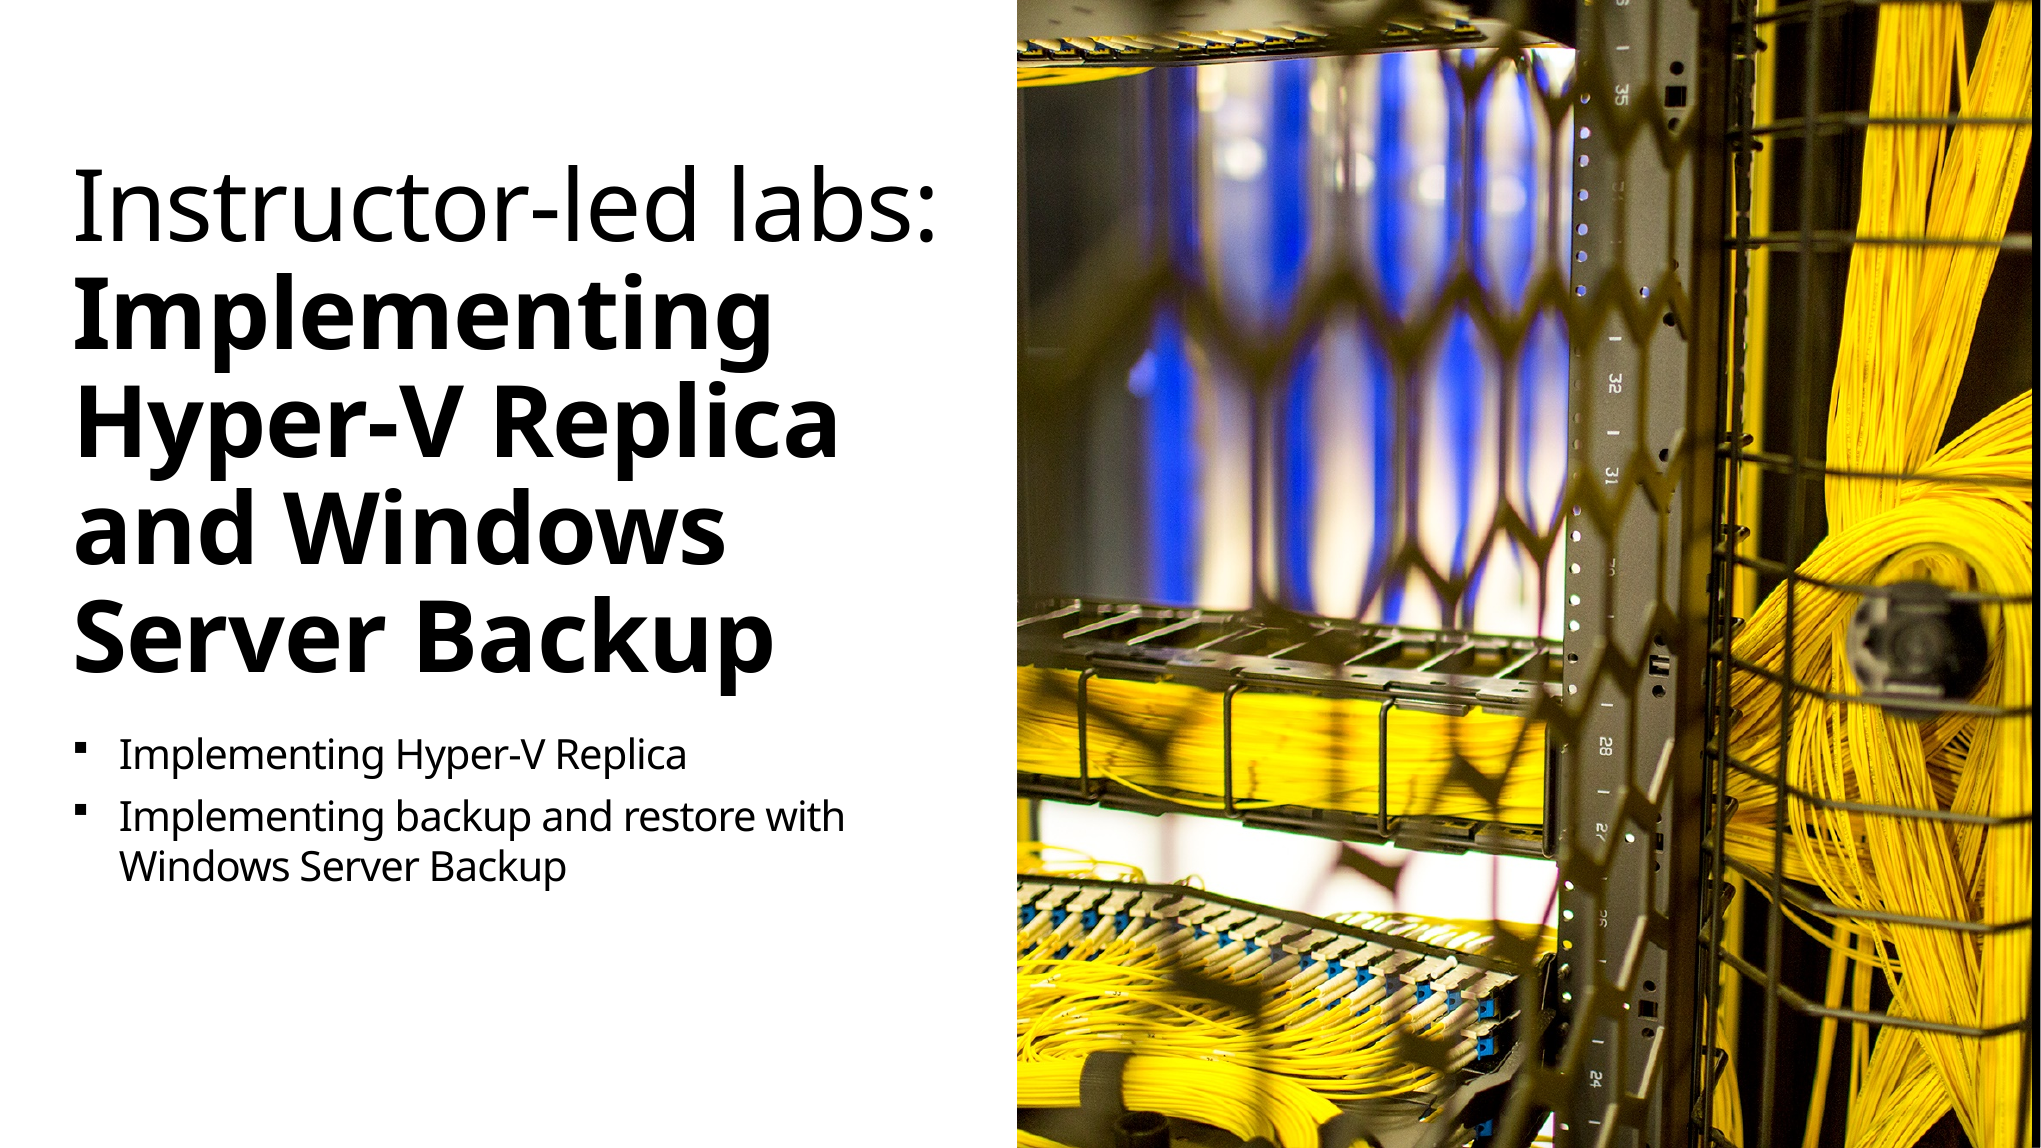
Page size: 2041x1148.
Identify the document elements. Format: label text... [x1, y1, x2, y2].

subtitle Implementing Hyper-V Replica Implementing backup and restore with Windows Server Backup [71, 727, 981, 1005]
picture [1017, 0, 2032, 1148]
title Instructor-led labs: Implementing Hyper-V Replica and Windows Server Backup [71, 424, 981, 725]
